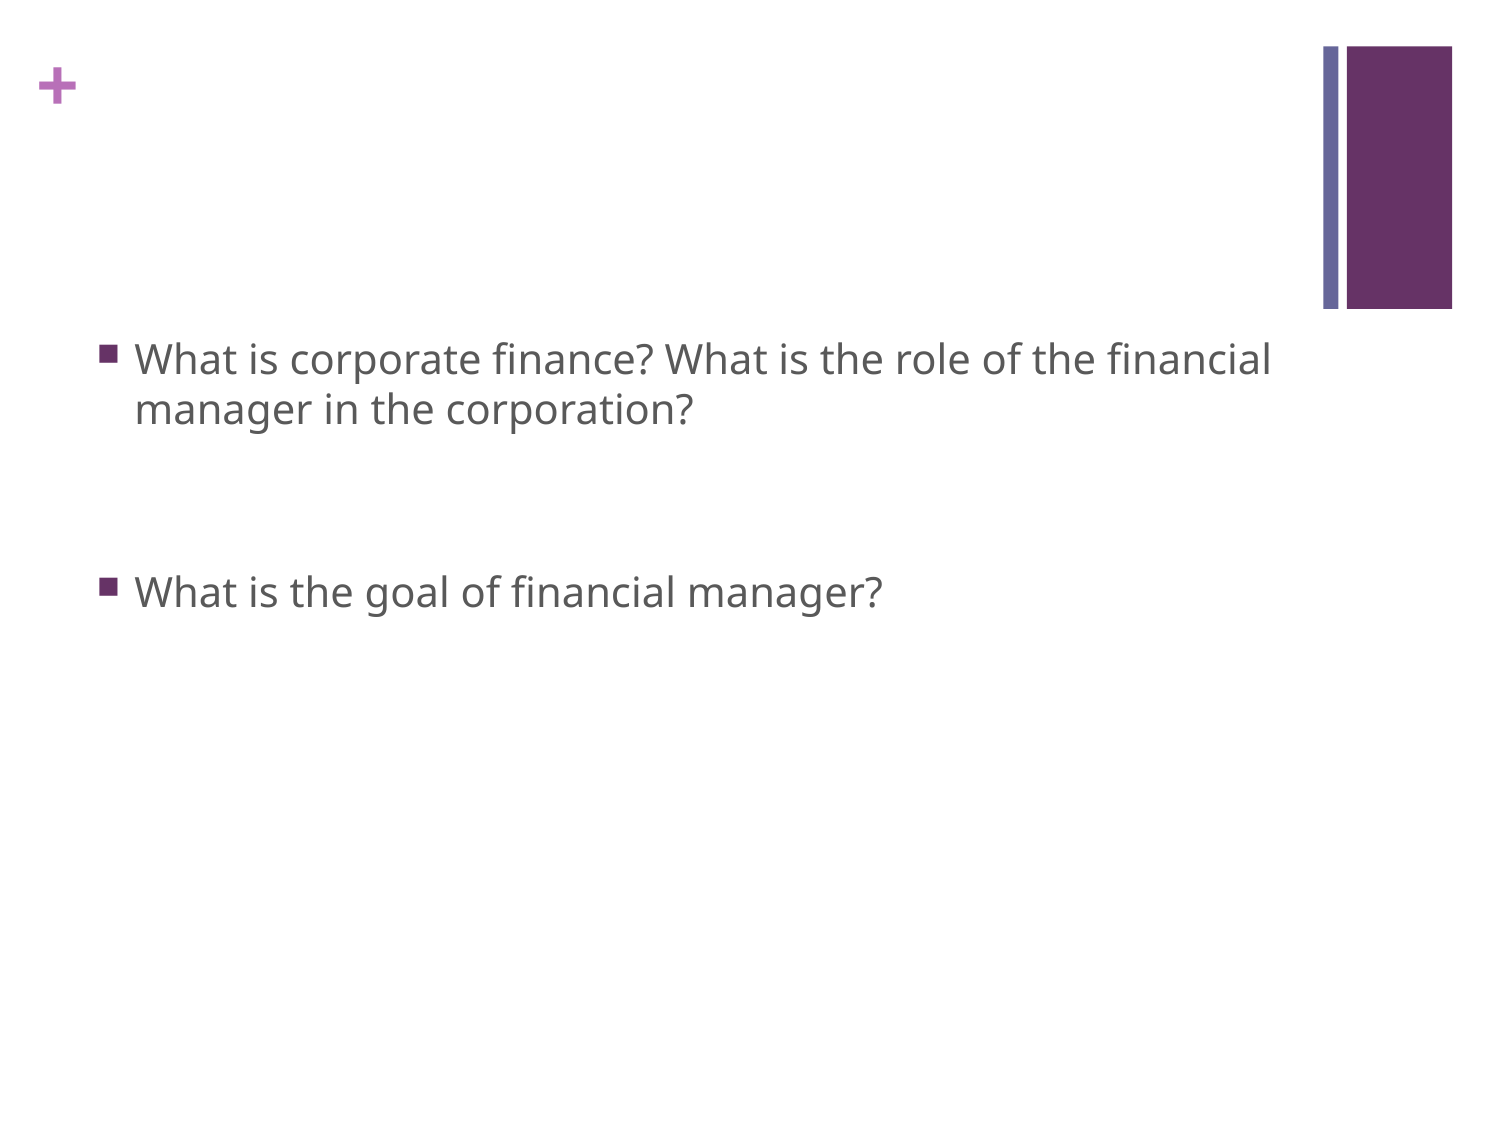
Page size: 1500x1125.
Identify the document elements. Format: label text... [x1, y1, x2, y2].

list What is corporate finance? What is the role of the financial manager in the corporation? What is the goal of financial manager? [81, 324, 1322, 1005]
